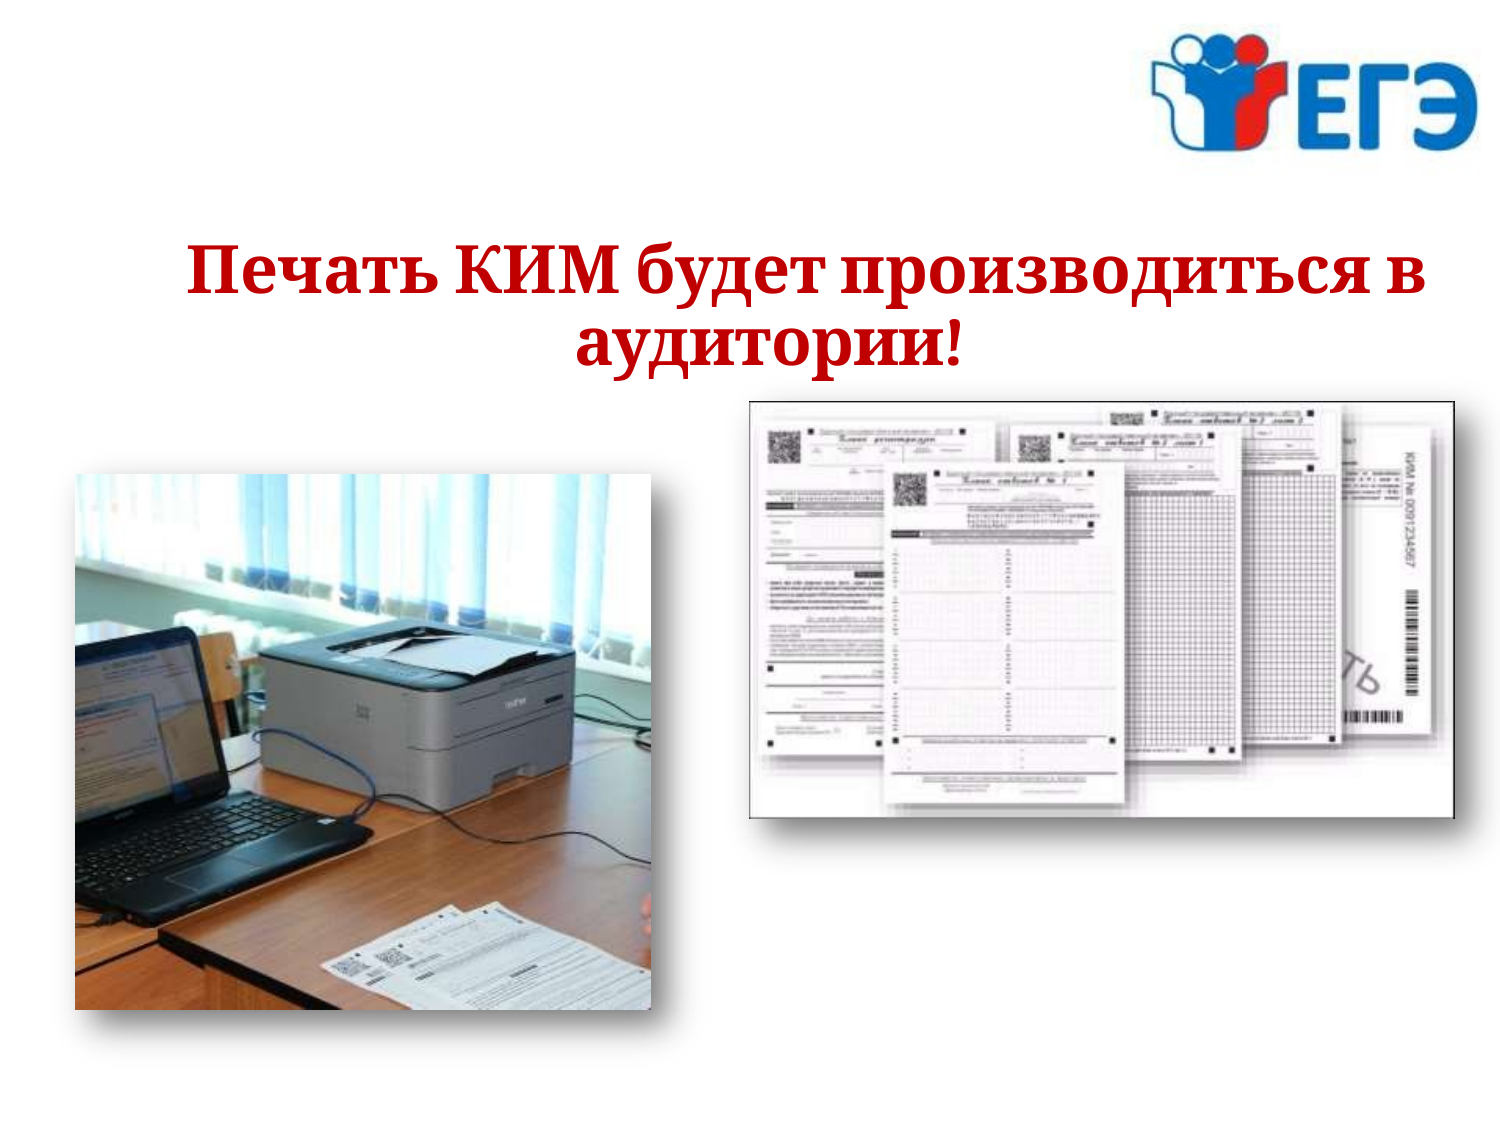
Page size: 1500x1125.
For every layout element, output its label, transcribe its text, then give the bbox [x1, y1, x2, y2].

title Печать КИМ будет производиться в аудитории! [47, 174, 1453, 370]
picture [1128, 23, 1482, 176]
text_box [50, 369, 1500, 1070]
